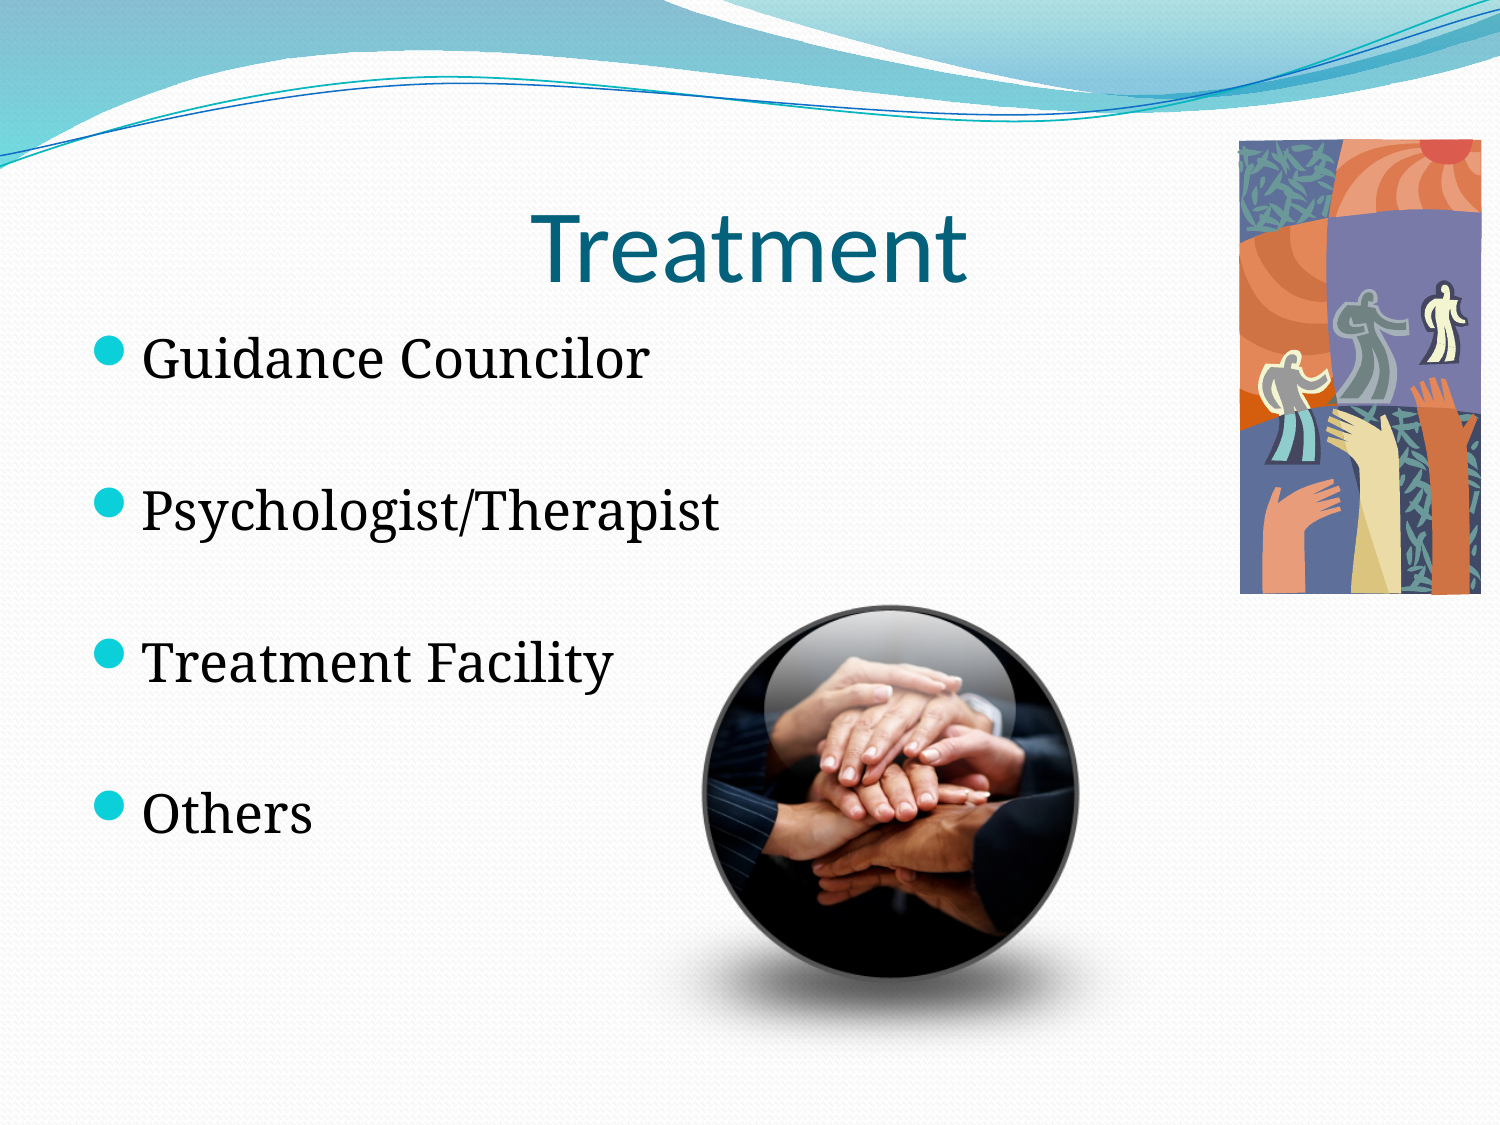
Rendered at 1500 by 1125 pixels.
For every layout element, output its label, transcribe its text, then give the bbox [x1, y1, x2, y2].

picture [1237, 134, 1487, 601]
picture [624, 599, 1156, 1062]
list Guidance Councilor Psychologist/Therapist Treatment Facility Others [75, 317, 1425, 1038]
title Treatment [75, 115, 1425, 303]
